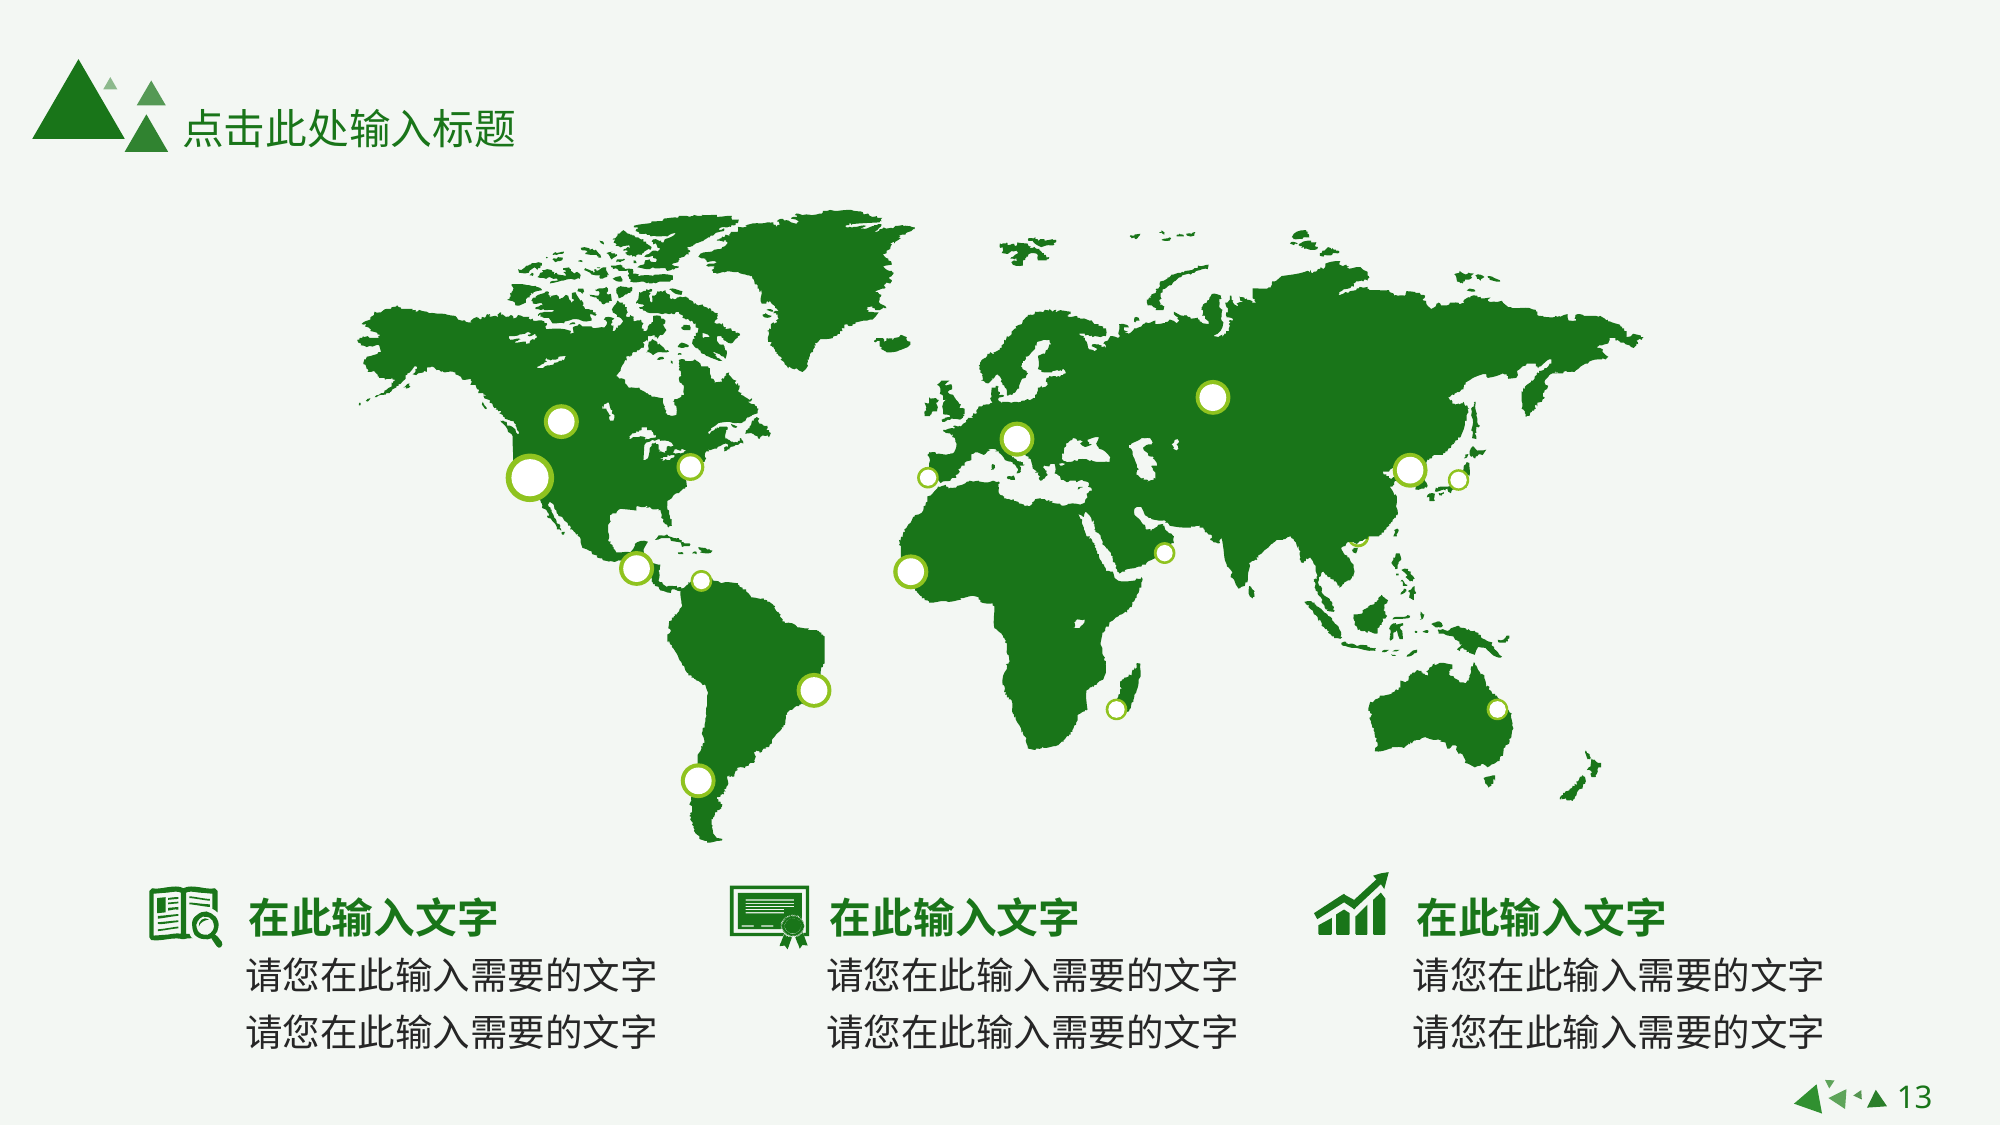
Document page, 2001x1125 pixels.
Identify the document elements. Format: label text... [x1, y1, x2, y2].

text_box [32, 59, 125, 139]
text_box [1153, 542, 1176, 564]
text_box [729, 885, 810, 950]
text_box [1318, 917, 1332, 935]
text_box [1486, 698, 1509, 721]
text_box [1447, 469, 1470, 491]
text_box [1825, 1079, 1835, 1089]
text_box 请您在此输入需要的文字请您在此输入需要的文字 [811, 933, 1272, 1061]
text_box 请您在此输入需要的文字请您在此输入需要的文字 [230, 933, 691, 1061]
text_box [1105, 698, 1128, 721]
text_box [1313, 872, 1389, 920]
text_box 请您在此输入需要的文字请您在此输入需要的文字 [1398, 933, 1859, 1061]
text_box [1355, 904, 1368, 935]
text_box [103, 77, 118, 90]
text_box [191, 911, 223, 948]
text_box 点击此处输入标题 [167, 95, 531, 160]
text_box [893, 554, 929, 590]
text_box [999, 421, 1035, 457]
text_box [1195, 379, 1231, 415]
text_box [149, 886, 218, 941]
text_box 在此输入文字 [814, 872, 1096, 950]
text_box [1853, 1090, 1862, 1100]
text_box 在此输入文字 [1401, 872, 1682, 950]
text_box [543, 404, 579, 440]
text_box [1828, 1089, 1847, 1109]
text_box [211, 73, 1780, 849]
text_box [796, 672, 832, 708]
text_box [356, 209, 1644, 844]
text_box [676, 453, 705, 481]
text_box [917, 466, 939, 489]
text_box 13 [1864, 1070, 1966, 1123]
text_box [690, 569, 713, 592]
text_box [680, 763, 716, 799]
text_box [618, 551, 655, 586]
text_box 在此输入文字 [233, 872, 514, 950]
text_box [136, 80, 166, 106]
text_box [1793, 1084, 1823, 1114]
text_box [505, 453, 555, 503]
text_box [1373, 892, 1386, 935]
text_box [1336, 909, 1350, 935]
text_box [1392, 452, 1428, 488]
text_box [124, 114, 169, 152]
